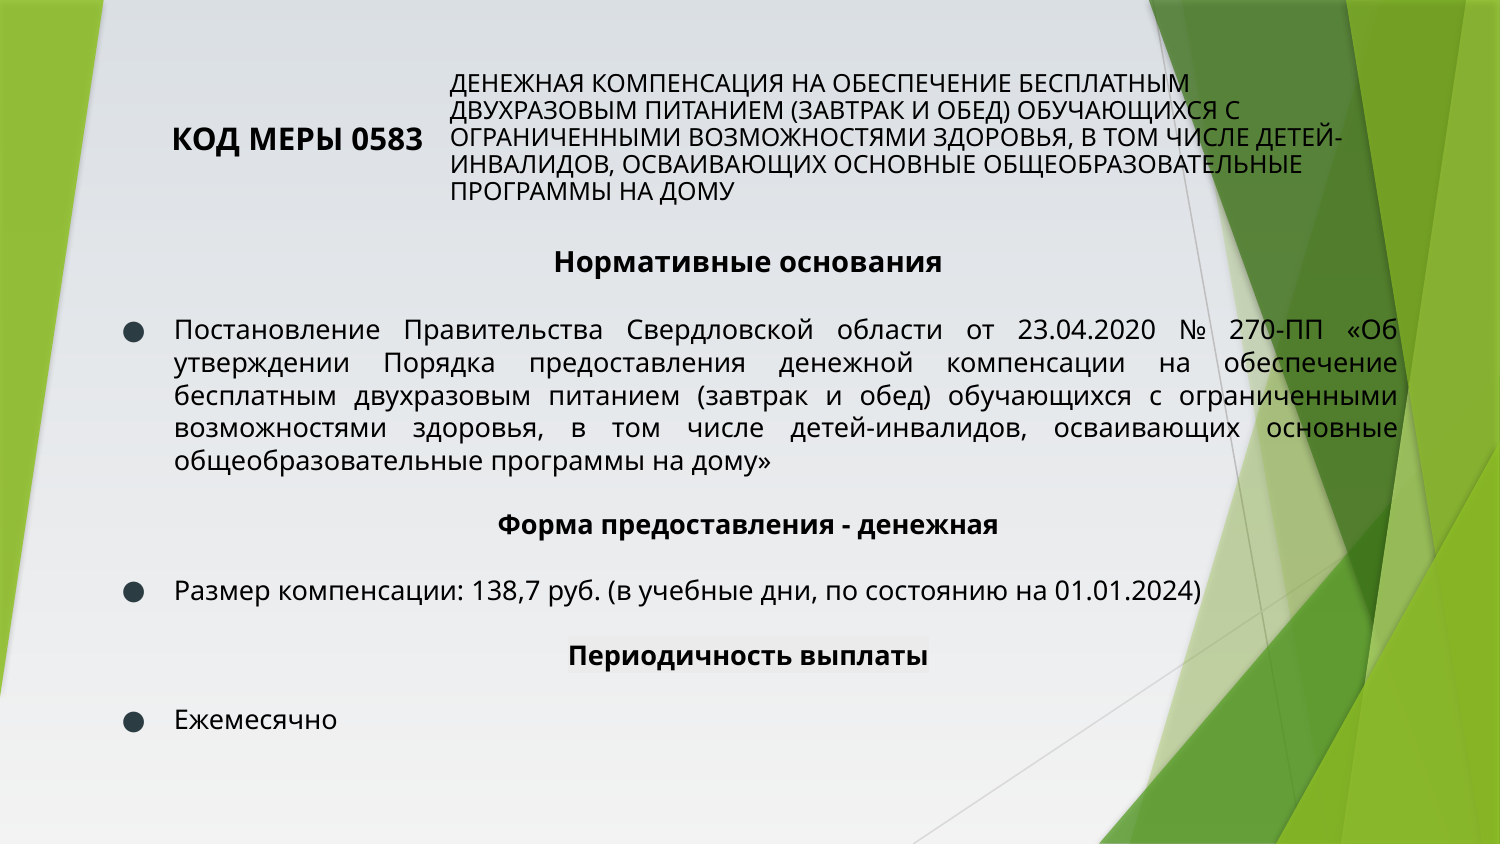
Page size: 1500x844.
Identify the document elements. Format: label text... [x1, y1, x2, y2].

text_box КОД МЕРЫ 0583 [122, 79, 439, 196]
title ДЕНЕЖНАЯ КОМПЕНСАЦИЯ НА ОБЕСПЕЧЕНИЕ БЕСПЛАТНЫМ ДВУХРАЗОВЫМ ПИТАНИЕМ (ЗАВТРАК И ОБЕД) ОБУЧАЮЩИХСЯ С ОГРАНИЧЕННЫМИ ВОЗМОЖНОСТЯМИ ЗДОРОВЬЯ, В ТОМ ЧИСЛЕ ДЕТЕЙ-ИНВАЛИДОВ, ОСВАИВАЮЩИХ ОСНОВНЫЕ ОБЩЕОБРАЗОВАТЕЛЬНЫЕ ПРОГРАММЫ НА ДОМУ [438, 80, 1384, 197]
text_box Нормативные основания Постановление Правительства Свердловской области от 23.04.2020 № 270-ПП «Об утверждении Порядка предоставления денежной компенсации на обеспечение бесплатным двухразовым питанием (завтрак и обед) обучающихся с ограниченными возможностями здоровья, в том числе детей-инвалидов, осваивающих основные общеобразовательные программы на дому» Форма предоставления - денежная Размер компенсации: 138,7 руб. (в учебные дни, по состоянию на 01.01.2024) Периодичность выплаты Ежемесячно [87, 202, 1409, 808]
